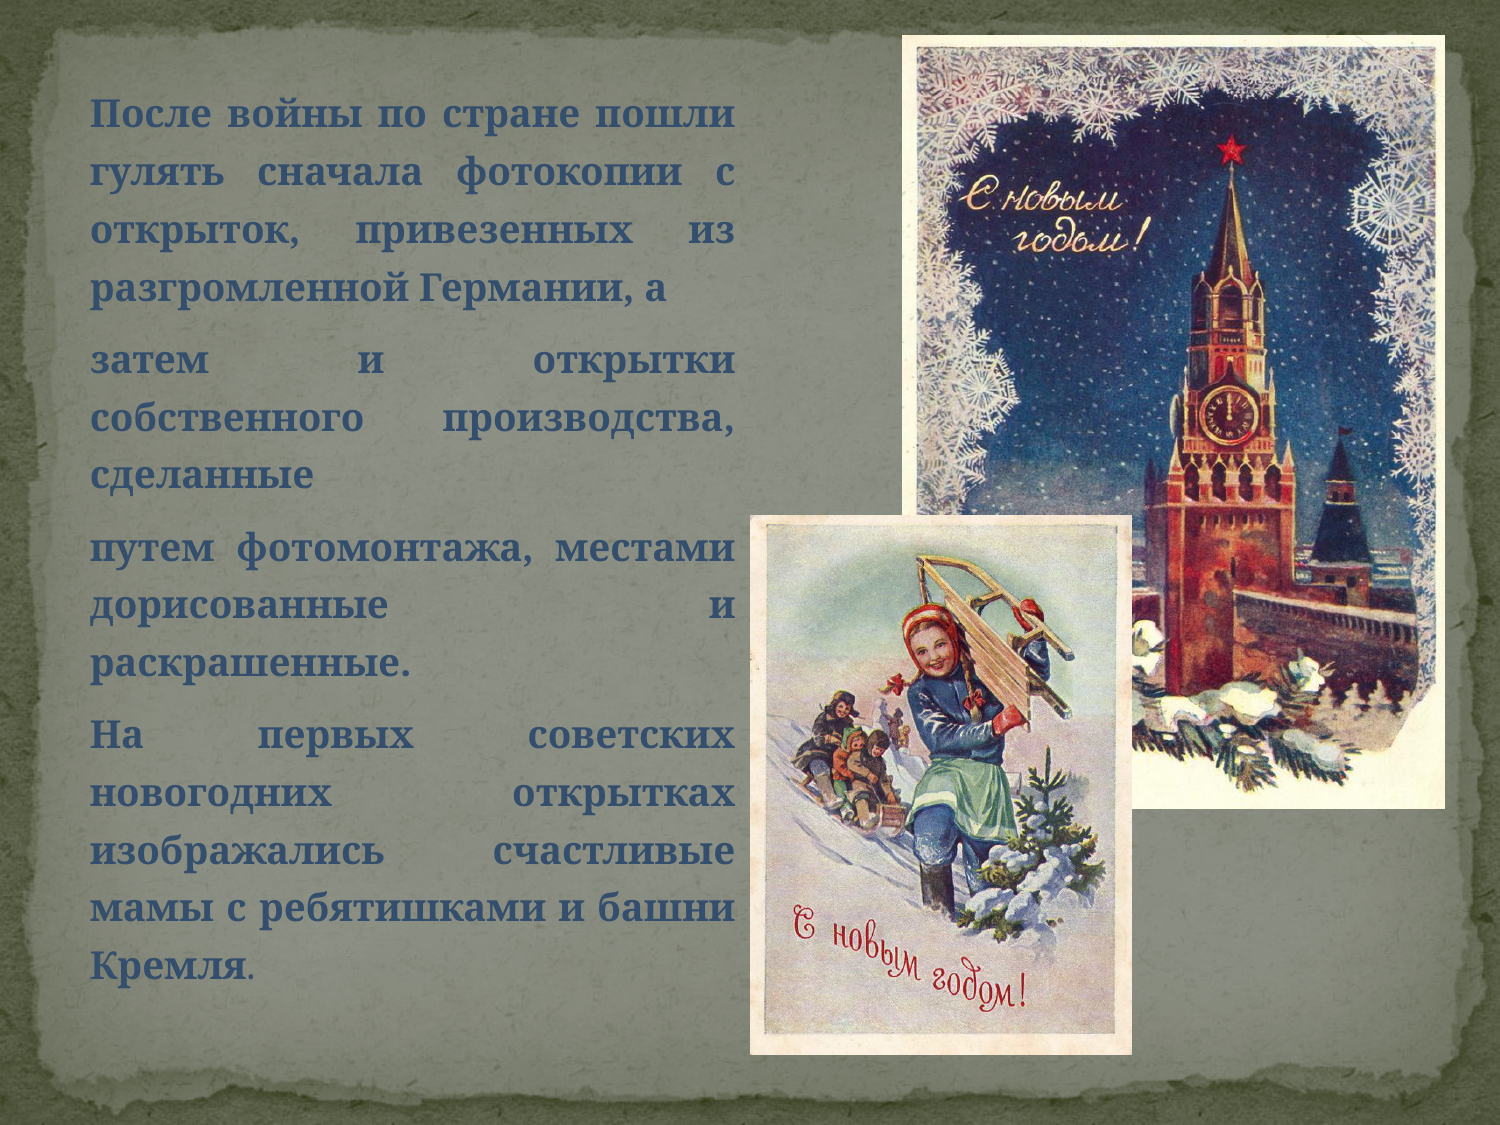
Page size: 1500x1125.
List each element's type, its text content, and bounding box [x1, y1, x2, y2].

picture [750, 35, 1445, 1055]
list После войны по стране пошли гулять сначала фотокопии с открыток, привезенных из разгромленной Германии, а затем и открытки собственного производства, сделанные путем фотомонтажа, местами дорисованные и раскрашенные. На первых советских новогодних открытках изображались счастливые мамы с ребятишками и башни Кремля. [75, 70, 750, 1005]
